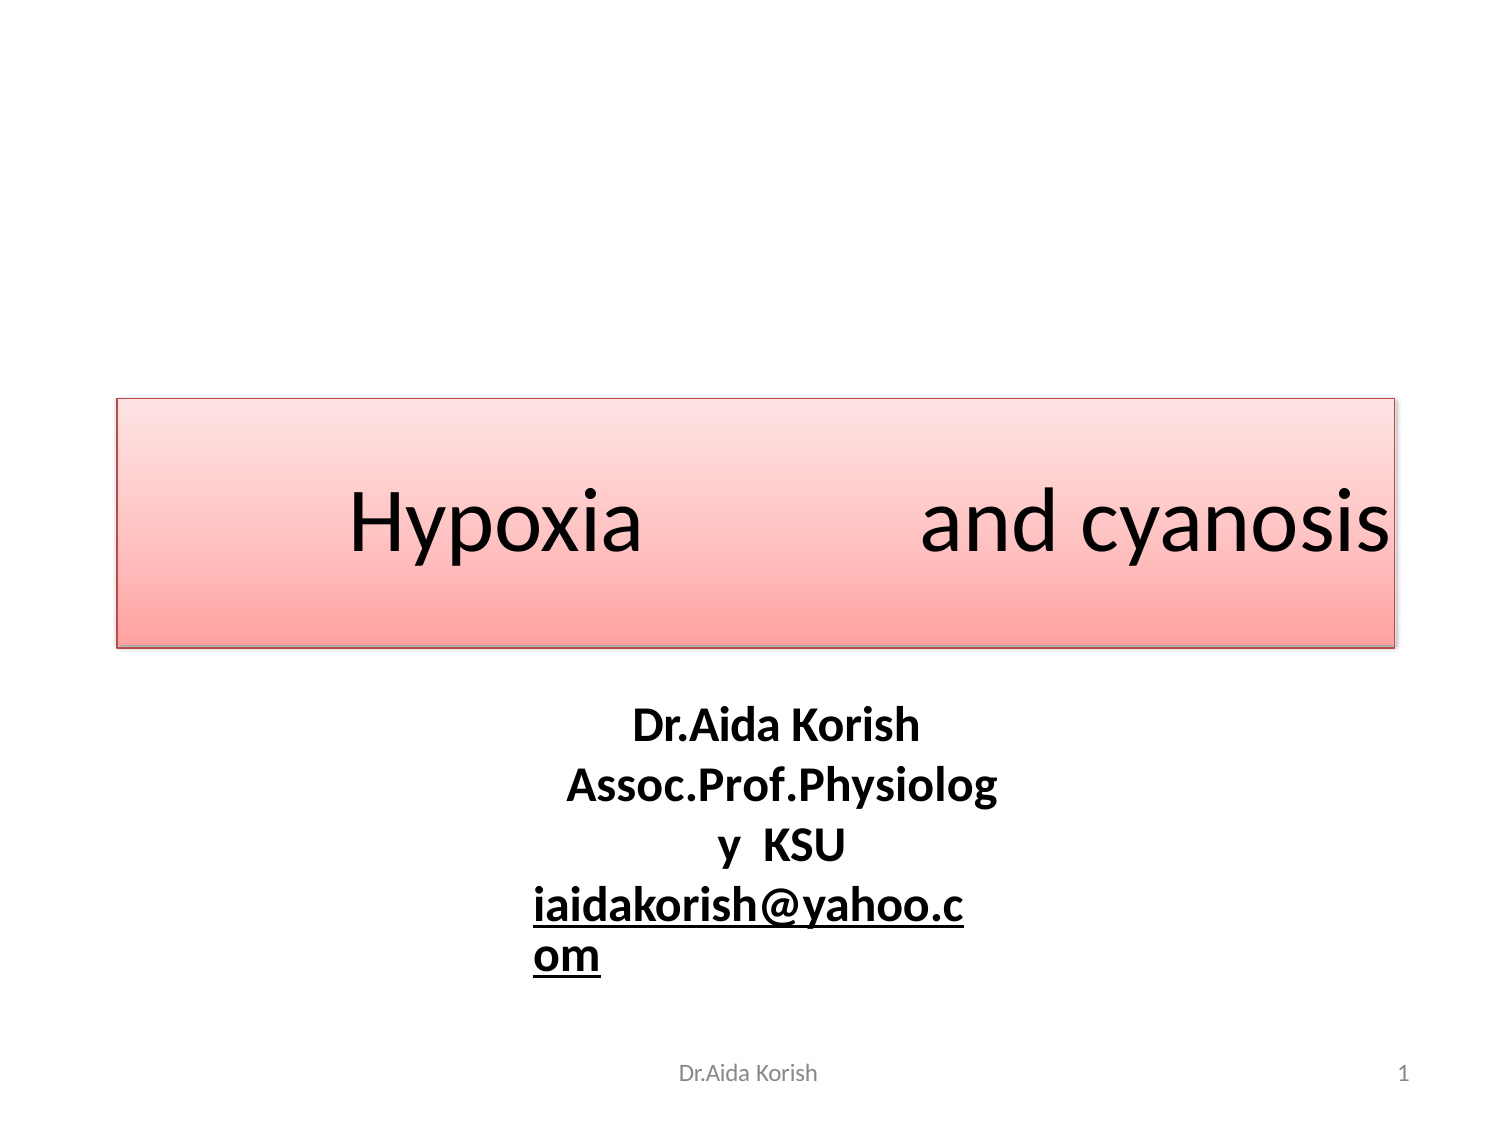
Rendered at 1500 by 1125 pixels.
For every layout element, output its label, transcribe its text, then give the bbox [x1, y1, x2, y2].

slide_number 1 [1380, 1060, 1415, 1125]
text_box [109, 393, 1403, 656]
footer Dr.Aida Korish [676, 1060, 824, 1125]
text_box Dr.Aida Korish Assoc.Prof.Physiology KSU iaidakorish@yahoo.com [528, 691, 1035, 932]
title Hypoxia and cyanosis [117, 398, 1395, 648]
